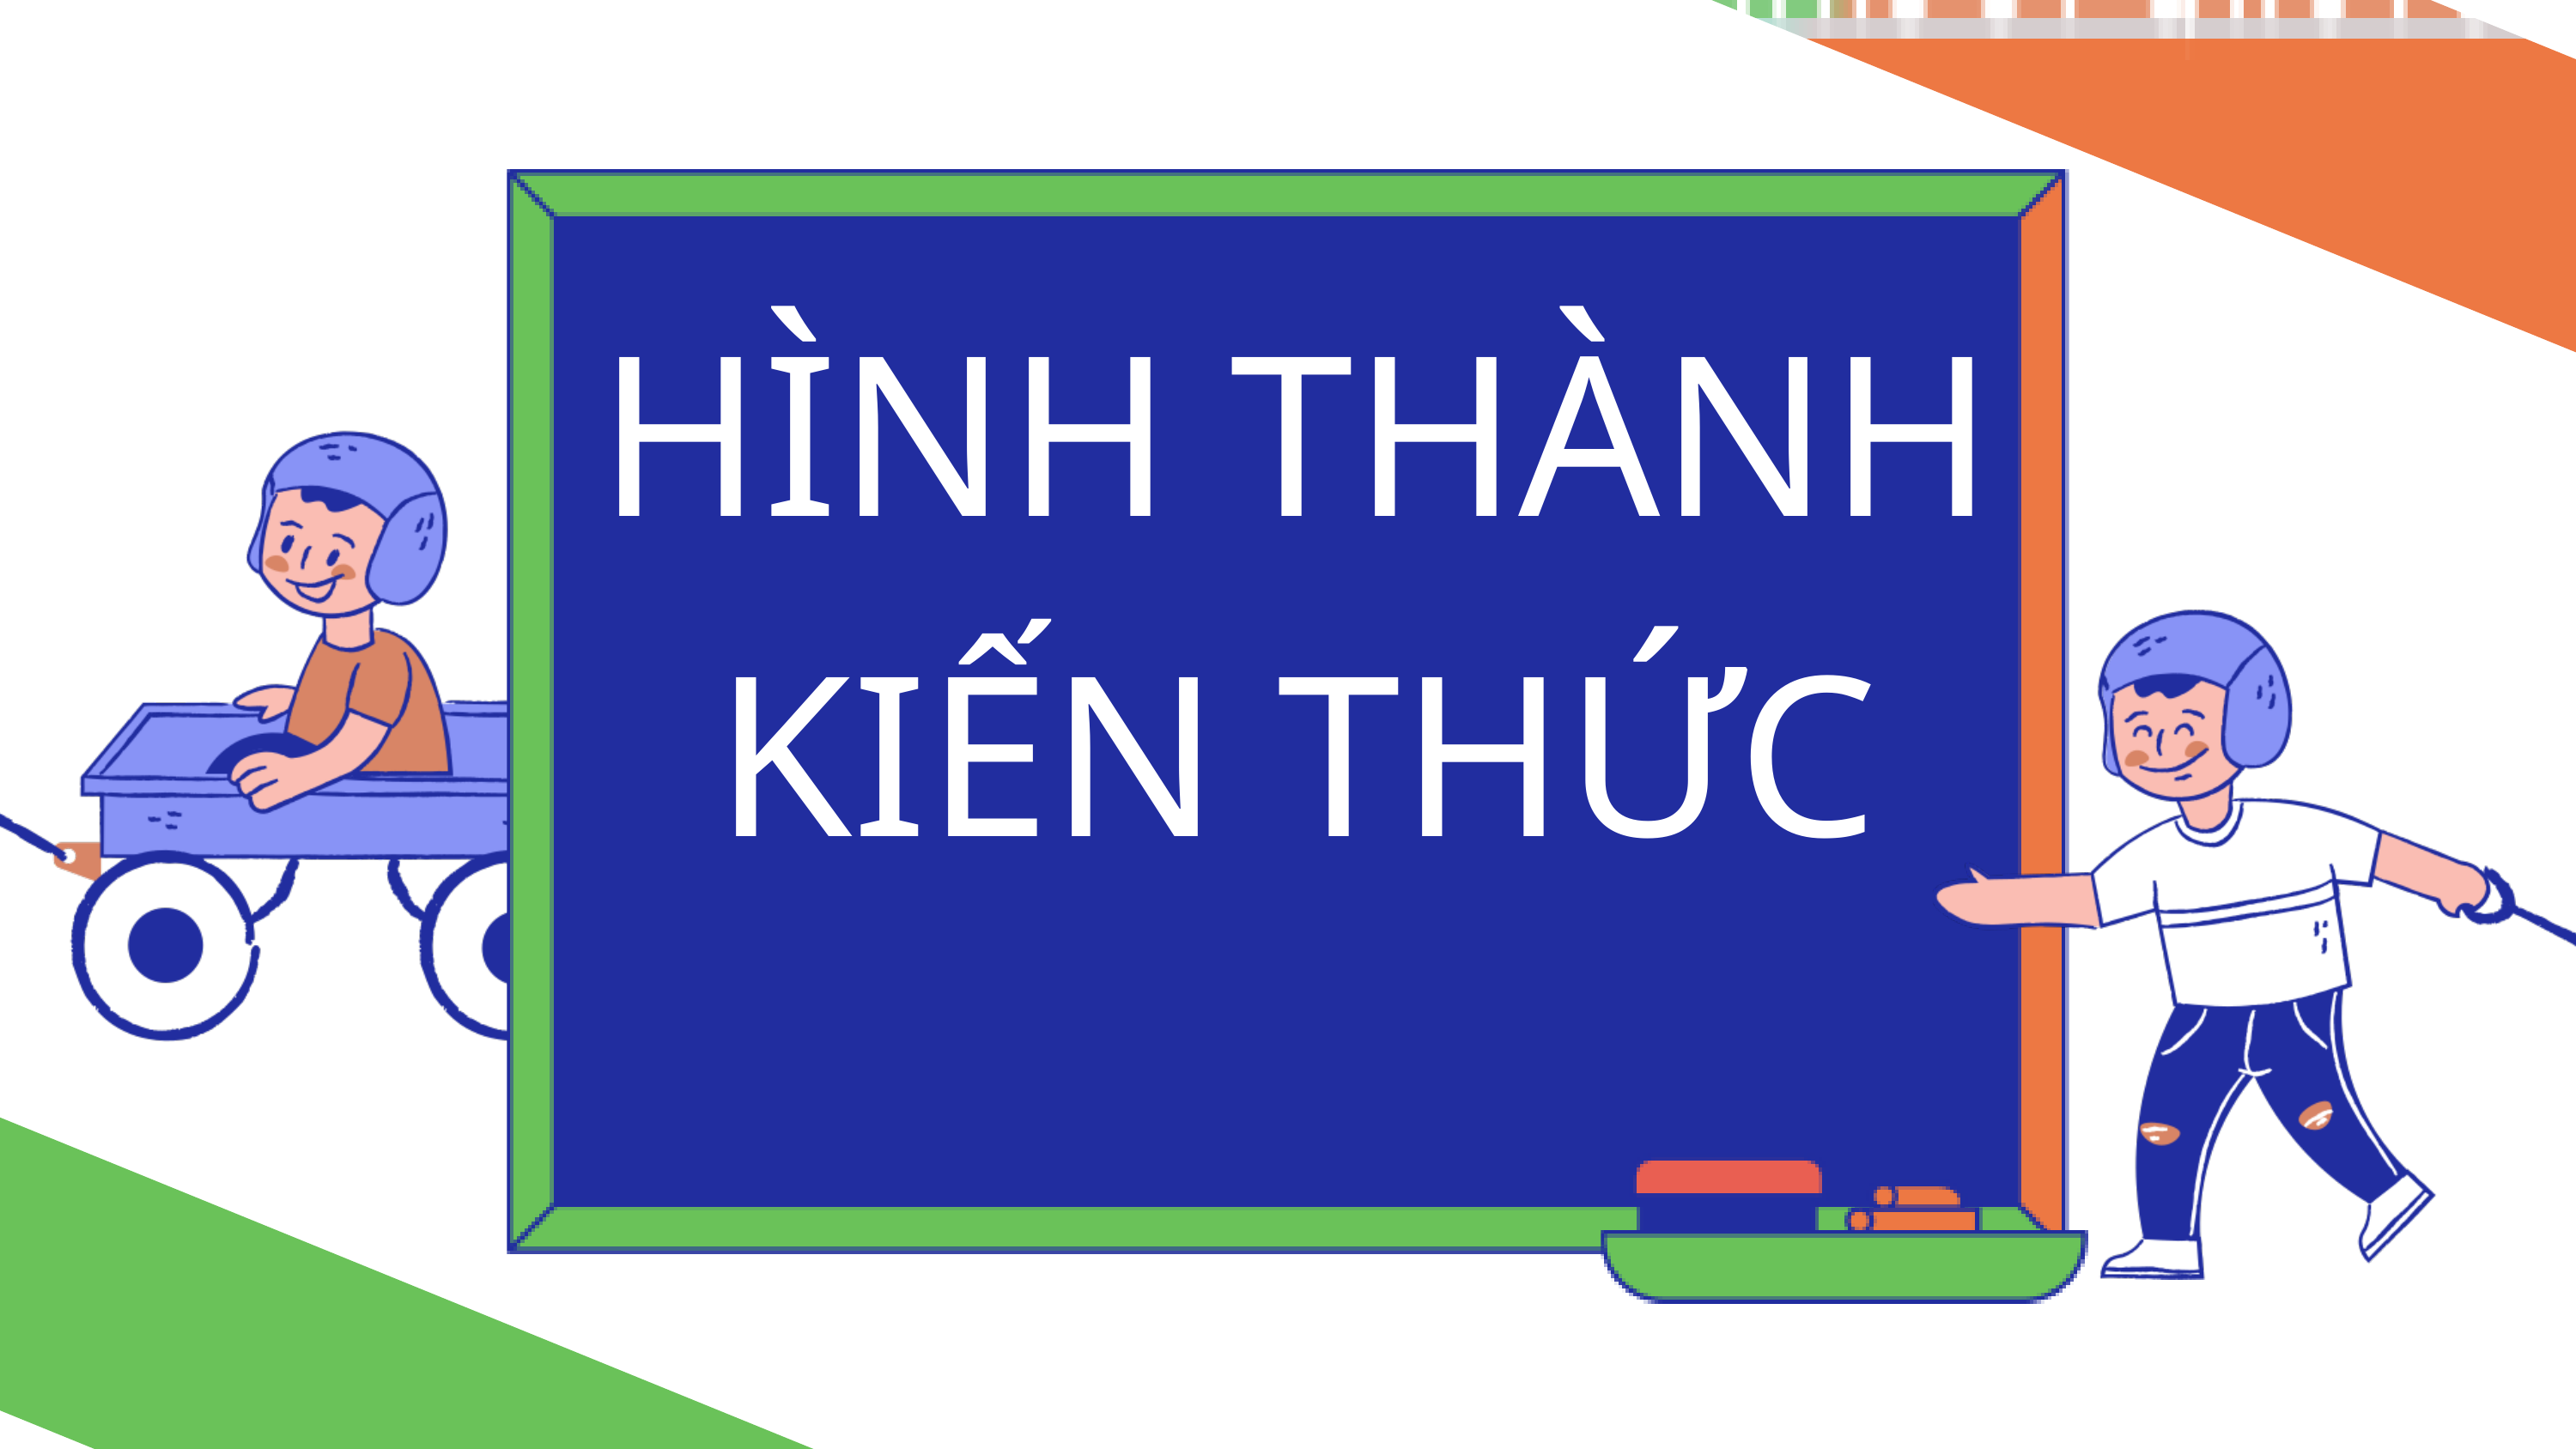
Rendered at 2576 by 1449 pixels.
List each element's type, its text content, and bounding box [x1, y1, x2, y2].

text_box [1711, 0, 2576, 353]
text_box [0, 383, 507, 1066]
text_box [1601, 1128, 2114, 1304]
text_box [0, 1117, 814, 1449]
text_box HÌNH THÀNH KIẾN THỨC [479, 239, 2114, 881]
text_box [507, 881, 1932, 1280]
text_box [507, 169, 2069, 239]
text_box [1932, 597, 2576, 1280]
